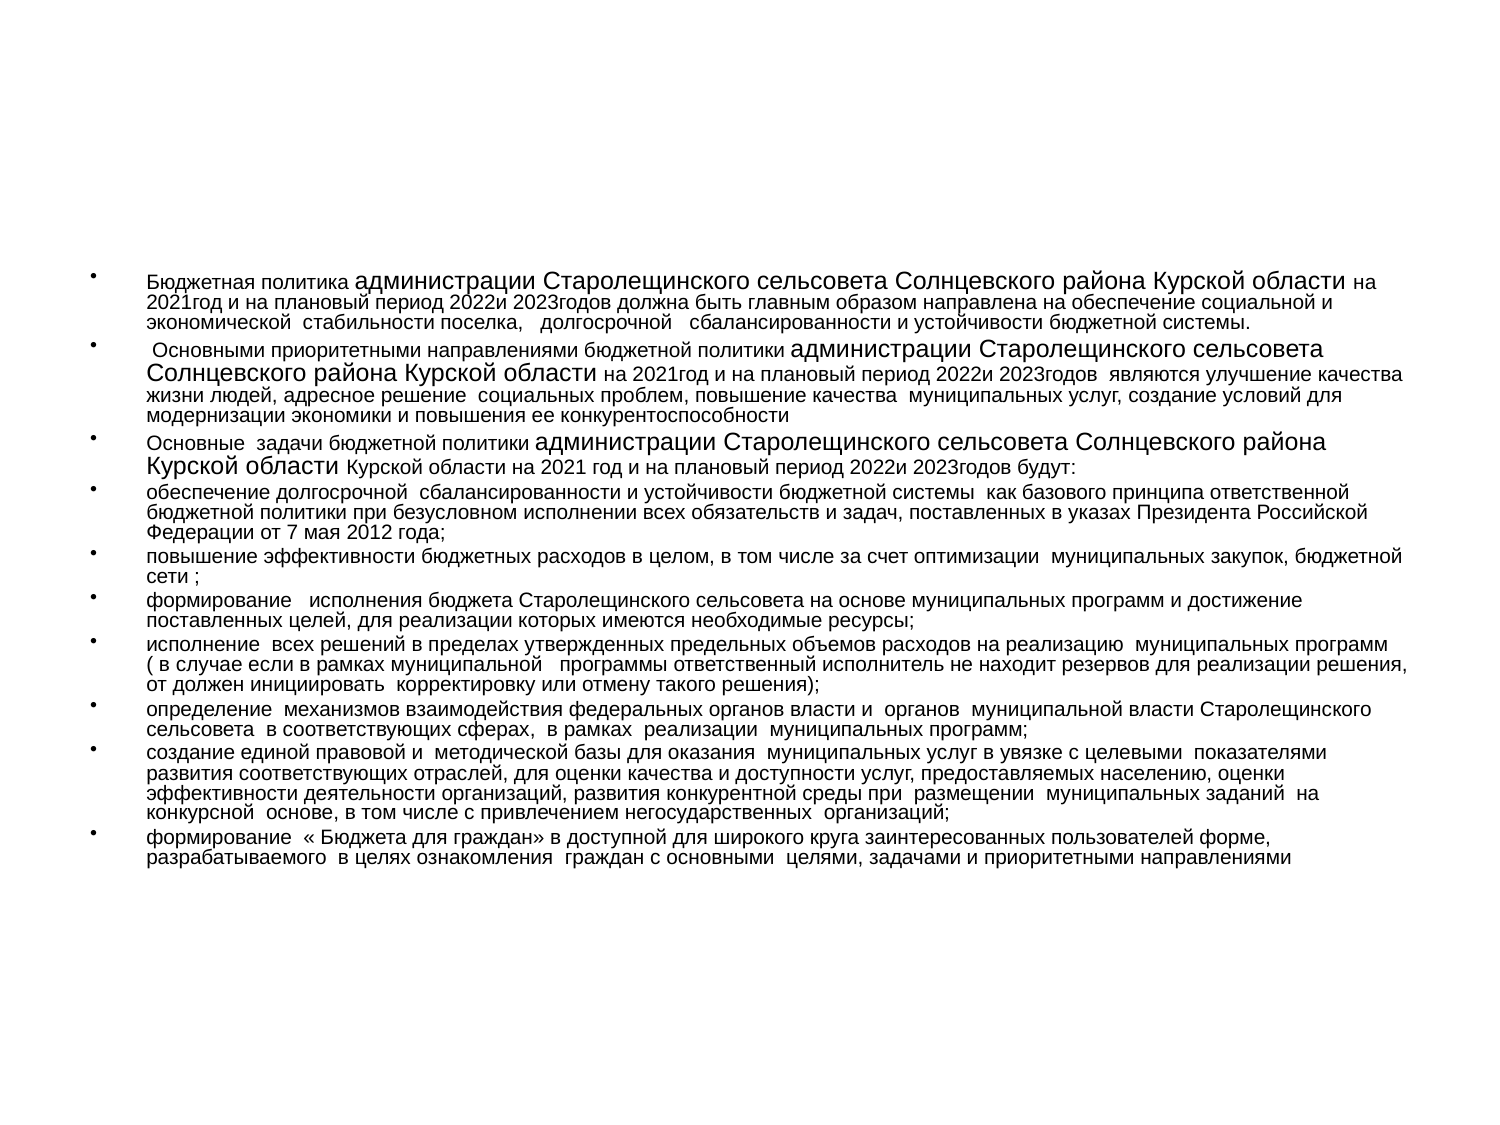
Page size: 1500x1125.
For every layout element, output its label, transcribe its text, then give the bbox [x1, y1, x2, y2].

list Бюджетная политика администрации Старолещинского сельсовета Солнцевского района Курской области на 2021год и на плановый период 2022и 2023годов должна быть главным образом направлена на обеспечение социальной и экономической стабильности поселка, долгосрочной сбалансированности и устойчивости бюджетной системы. Основными приоритетными направлениями бюджетной политики администрации Старолещинского сельсовета Солнцевского района Курской области на 2021год и на плановый период 2022и 2023годов являются улучшение качества жизни людей, адресное решение социальных проблем, повышение качества муниципальных услуг, создание условий для модернизации экономики и повышения ее конкурентоспособности Основные задачи бюджетной политики администрации Старолещинского сельсовета Солнцевского района Курской области Курской области на 2021 год и на плановый период 2022и 2023годов будут: обеспечение долгосрочной сбалансированности и устойчивости бюджетной системы как базового принципа ответственной бюджетной политики при безусловном исполнении всех обязательств и задач, поставленных в указах Президента Российской Федерации от 7 мая 2012 года; повышение эффективности бюджетных расходов в целом, в том числе за счет оптимизации муниципальных закупок, бюджетной сети ; формирование исполнения бюджета Старолещинского сельсовета на основе муниципальных программ и достижение поставленных целей, для реализации которых имеются необходимые ресурсы; исполнение всех решений в пределах утвержденных предельных объемов расходов на реализацию муниципальных программ ( в случае если в рамках муниципальной программы ответственный исполнитель не находит резервов для реализации решения, от должен инициировать корректировку или отмену такого решения); определение механизмов взаимодействия федеральных органов власти и органов муниципальной власти Старолещинского сельсовета в соответствующих сферах, в рамках реализации муниципальных программ; создание единой правовой и методической базы для оказания муниципальных услуг в увязке с целевыми показателями развития соответствующих отраслей, для оценки качества и доступности услуг, предоставляемых населению, оценки эффективности деятельности организаций, развития конкурентной среды при размещении муниципальных заданий на конкурсной основе, в том числе с привлечением негосударственных организаций; формирование « Бюджета для граждан» в доступной для широкого круга заинтересованных пользователей форме, разрабатываемого в целях ознакомления граждан с основными целями, задачами и приоритетными направлениями [74, 262, 1426, 1006]
